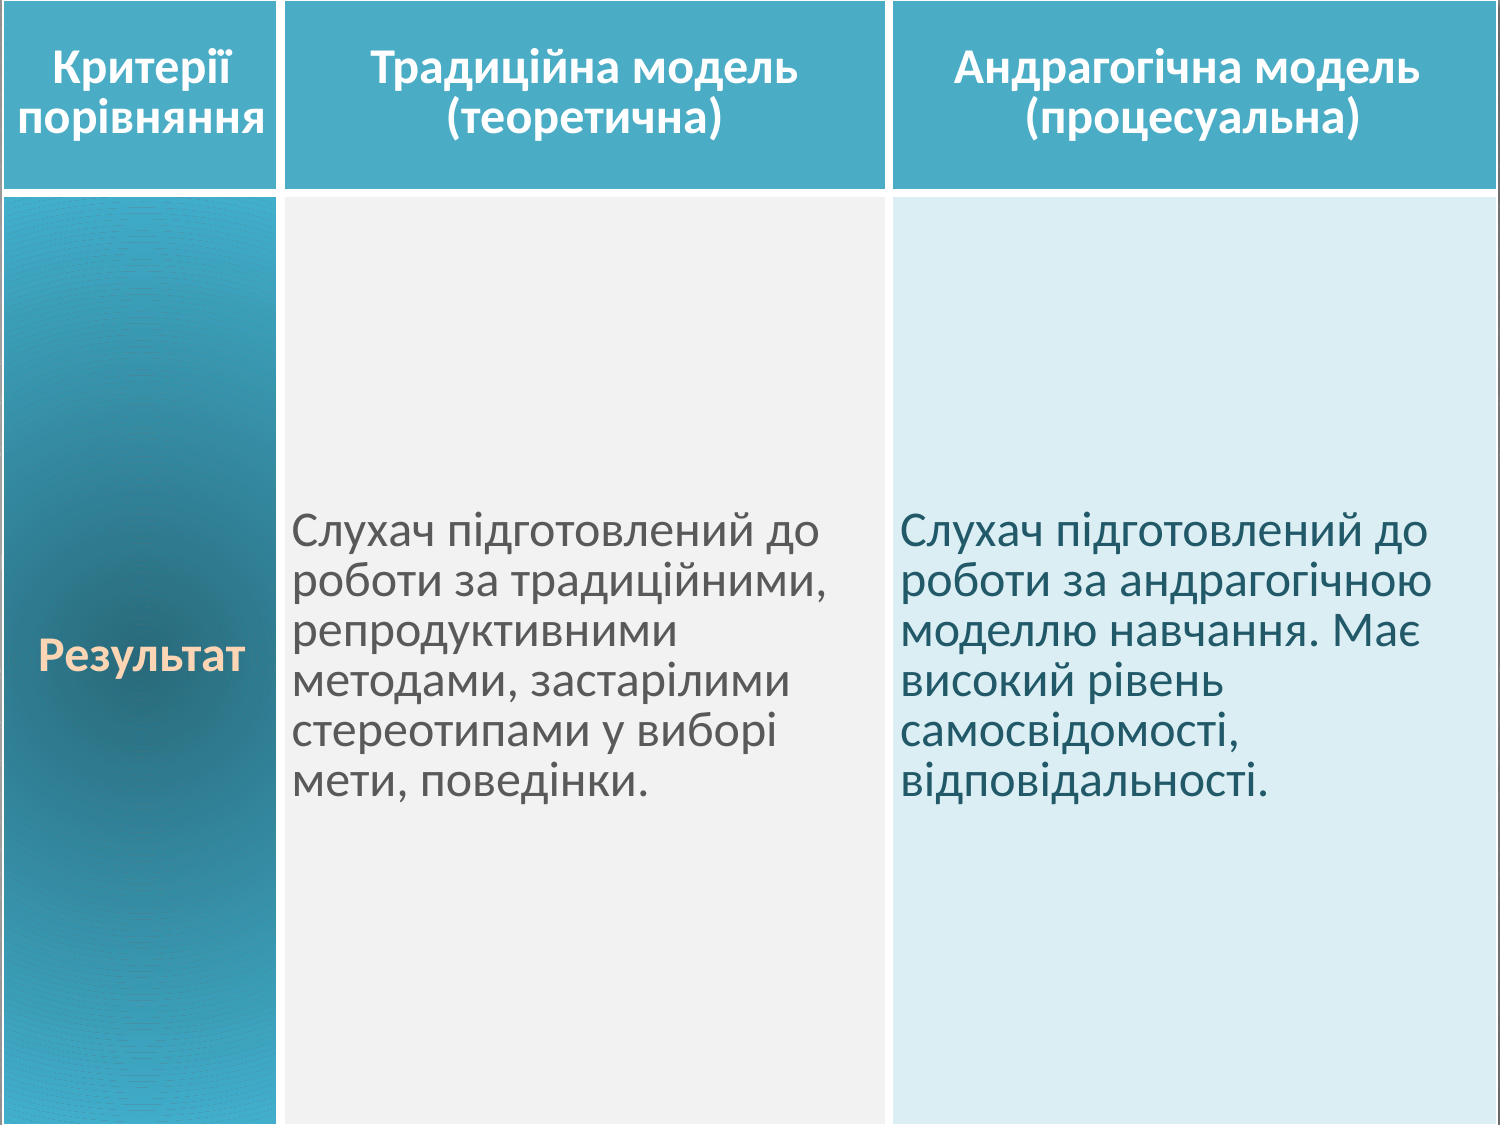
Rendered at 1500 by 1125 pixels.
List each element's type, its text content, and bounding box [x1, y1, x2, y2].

table_cell Слухач підготовлений до роботи за андрагогічною моделлю навчання. Має високий рівень самосвідомості, відповідальності. [893, 197, 1496, 1124]
table_cell Результат [4, 197, 276, 1124]
table_header Андрагогічна модель (процесуальна) [893, 1, 1496, 189]
table_cell Слухач підготовлений до роботи за традиційними, репродуктивними методами, застарілими стереотипами у виборі мети, поведінки. [285, 197, 885, 1124]
table_header Критерії порівняння [4, 1, 276, 189]
table_header Традиційна модель (теоретична) [285, 1, 885, 189]
